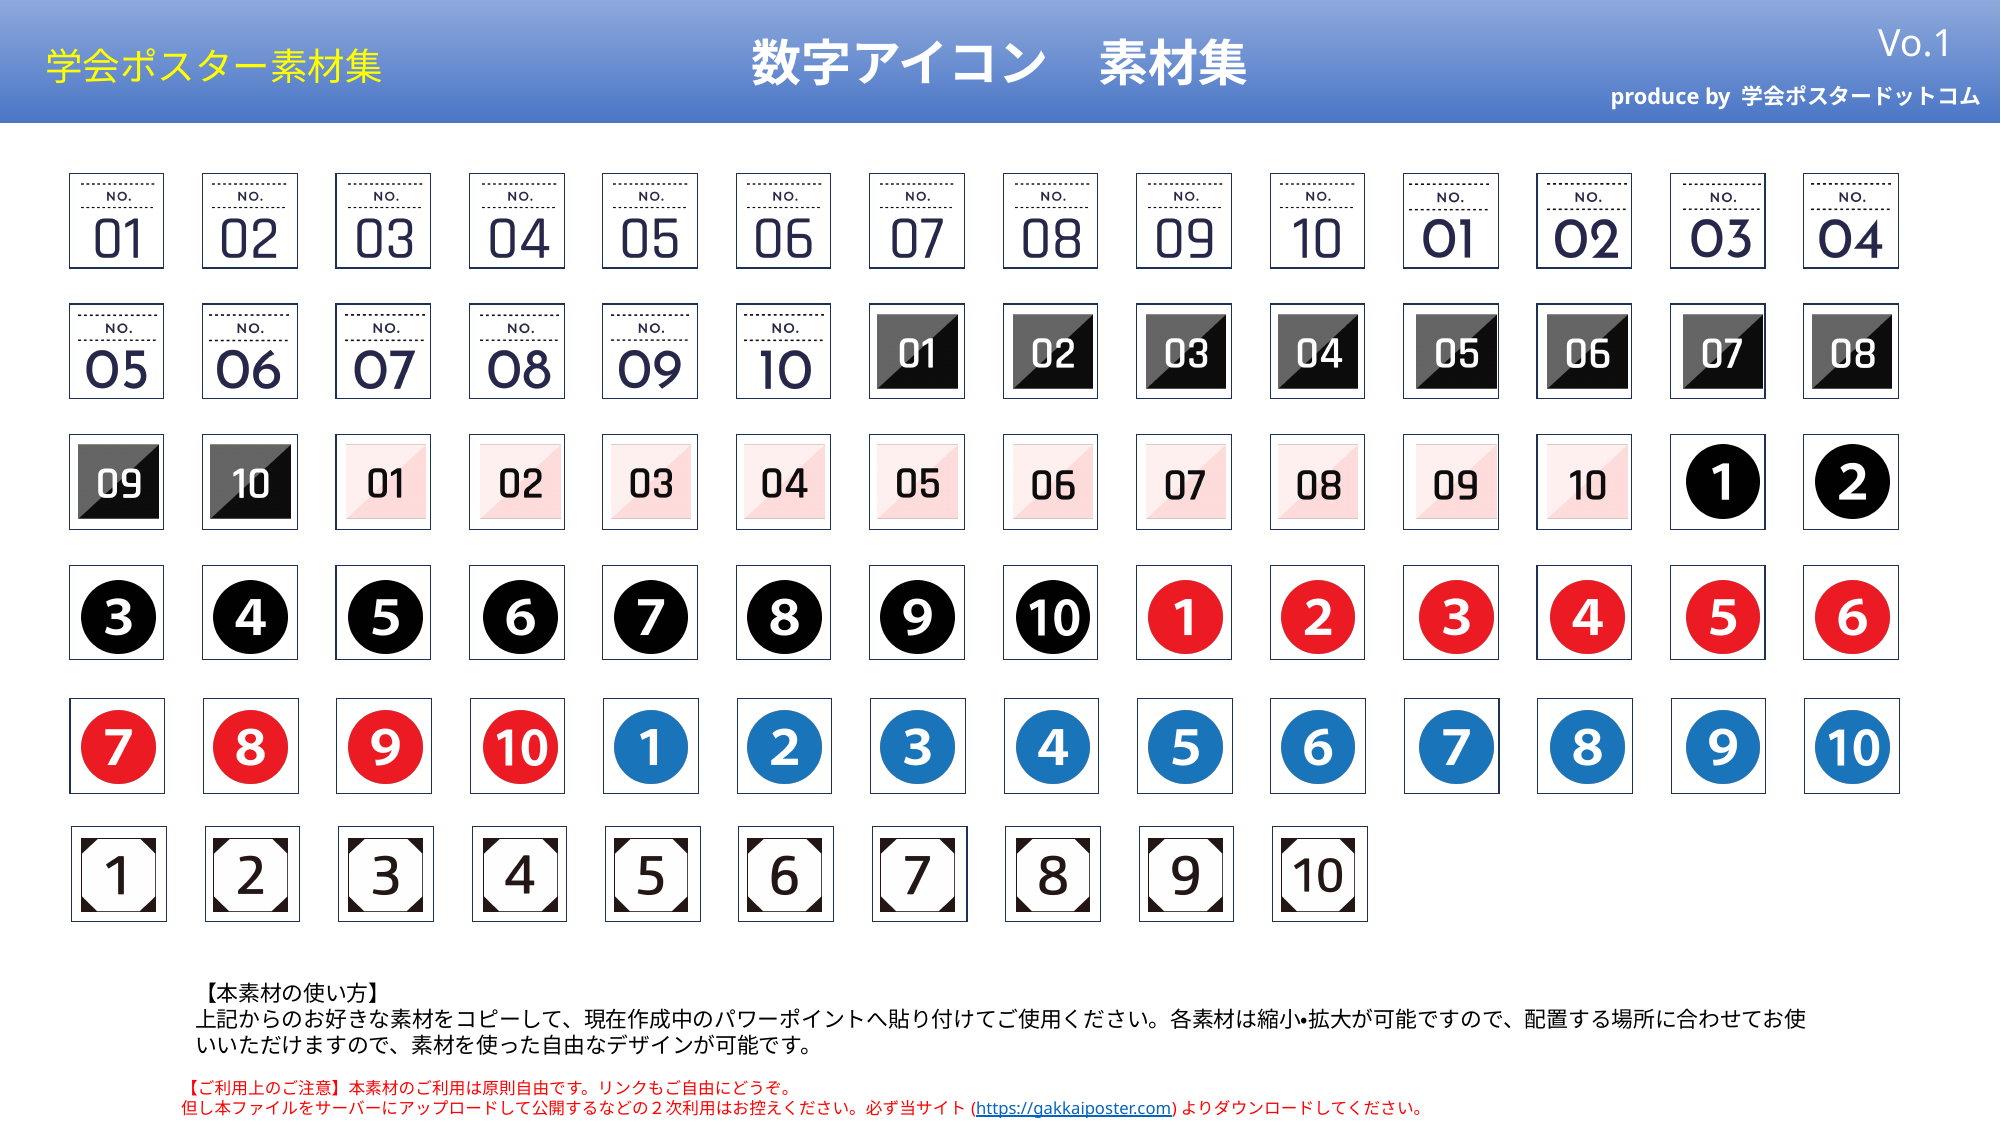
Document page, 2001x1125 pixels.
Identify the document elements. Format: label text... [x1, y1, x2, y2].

picture [1148, 580, 1223, 654]
picture [483, 710, 558, 784]
picture [78, 314, 159, 389]
picture [1280, 710, 1355, 784]
picture [1148, 710, 1223, 784]
picture [483, 580, 558, 654]
picture [880, 710, 955, 784]
picture [880, 580, 955, 654]
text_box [69, 303, 1899, 399]
picture [210, 444, 291, 519]
picture [1015, 183, 1091, 258]
picture [81, 710, 156, 784]
picture [348, 183, 424, 258]
picture [747, 580, 822, 654]
picture [209, 314, 291, 389]
picture [81, 580, 156, 654]
picture [1815, 444, 1890, 519]
picture [1811, 183, 1893, 258]
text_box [69, 565, 1899, 660]
text_box 【本素材の使い方】 上記からのお好きな素材をコピーして、現在作成中のパワーポイントへ貼り付けてご使用ください。各素材は縮小・拡大が可能ですので、配置する場所に合わせてお使いいただけますので、素材を使った自由なデザインが可能です。 [180, 972, 1826, 1066]
picture [747, 710, 822, 784]
picture [1419, 580, 1494, 654]
picture [345, 314, 427, 389]
picture [1547, 314, 1628, 389]
picture [1280, 838, 1355, 912]
picture [747, 183, 823, 258]
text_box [69, 698, 1900, 794]
picture [1013, 314, 1093, 389]
picture [1148, 838, 1223, 912]
picture [81, 838, 156, 912]
picture [348, 580, 423, 654]
picture [1547, 444, 1628, 519]
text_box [69, 434, 1899, 530]
picture [1546, 183, 1629, 258]
picture [346, 444, 426, 519]
picture [614, 710, 688, 784]
picture [1685, 444, 1760, 519]
picture [747, 838, 822, 912]
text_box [69, 173, 1899, 269]
picture [78, 444, 159, 519]
picture [1145, 444, 1226, 519]
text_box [71, 826, 1368, 922]
text_box Vo.1 [1863, 11, 1970, 72]
picture [1278, 444, 1358, 519]
picture [348, 838, 423, 912]
picture [1280, 580, 1355, 654]
picture [611, 314, 691, 389]
picture [614, 580, 688, 654]
picture [1278, 314, 1358, 389]
picture [1016, 710, 1090, 784]
picture [483, 838, 558, 912]
picture [1550, 710, 1625, 784]
picture [482, 183, 558, 258]
picture [744, 314, 826, 389]
picture [1812, 314, 1892, 389]
text_box 【ご利用上のご注意】本素材のご利用は原則自由です。リンクもご自由にどうぞ。 但し本ファイルをサーバーにアップロードして公開するなどの２次利用はお控えください。必ず当サイト(https://gakkaiposter.com)よりダウンロードしてください。 [166, 1070, 1722, 1125]
picture [1419, 710, 1494, 784]
picture [213, 838, 288, 912]
picture [744, 444, 825, 519]
picture [1685, 710, 1760, 784]
picture [1016, 838, 1090, 912]
picture [212, 183, 288, 258]
picture [1683, 314, 1763, 389]
picture [877, 444, 958, 519]
text_box 学会ポスター素材集 [30, 35, 460, 96]
picture [614, 838, 688, 912]
picture [81, 183, 156, 258]
picture [1815, 580, 1890, 654]
text_box produce by 学会ポスタードットコム [1595, 75, 1996, 117]
picture [1145, 314, 1226, 389]
picture [1409, 183, 1491, 258]
picture [1683, 183, 1763, 258]
picture [480, 444, 561, 519]
picture [1416, 314, 1497, 389]
picture [1013, 444, 1093, 519]
picture [1416, 444, 1497, 519]
picture [1148, 183, 1224, 258]
picture [880, 838, 955, 912]
picture [348, 710, 423, 784]
picture [1550, 580, 1625, 654]
text_box 数字アイコン 素材集 [0, 0, 2000, 123]
picture [1280, 183, 1356, 258]
picture [480, 314, 561, 389]
picture [611, 444, 691, 519]
picture [213, 710, 288, 784]
picture [213, 580, 288, 654]
picture [1016, 580, 1090, 654]
picture [880, 183, 955, 258]
picture [877, 314, 958, 389]
picture [613, 183, 689, 258]
picture [1685, 580, 1760, 654]
picture [1815, 710, 1890, 784]
